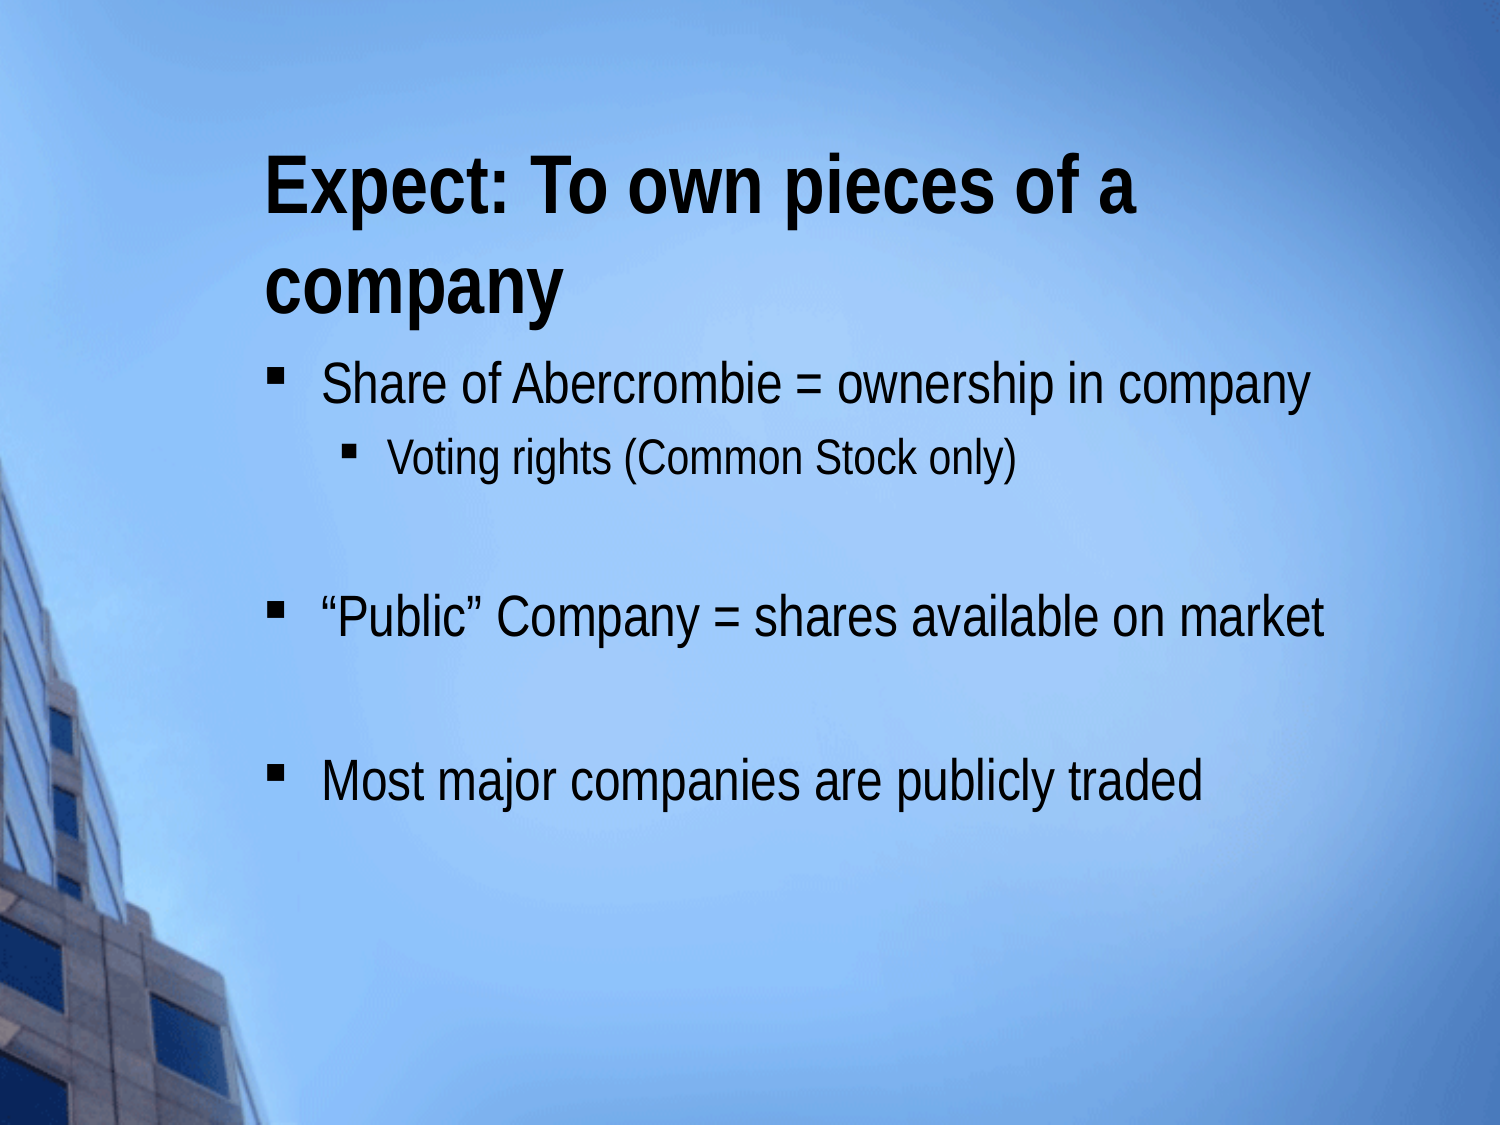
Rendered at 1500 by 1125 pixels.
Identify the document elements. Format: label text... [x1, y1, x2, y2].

list Share of Abercrombie = ownership in company Voting rights (Common Stock only) “Public” Company = shares available on market Most major companies are publicly traded [249, 337, 1413, 913]
picture [0, 0, 1500, 1125]
title Expect: To own pieces of a company [249, 112, 1413, 337]
